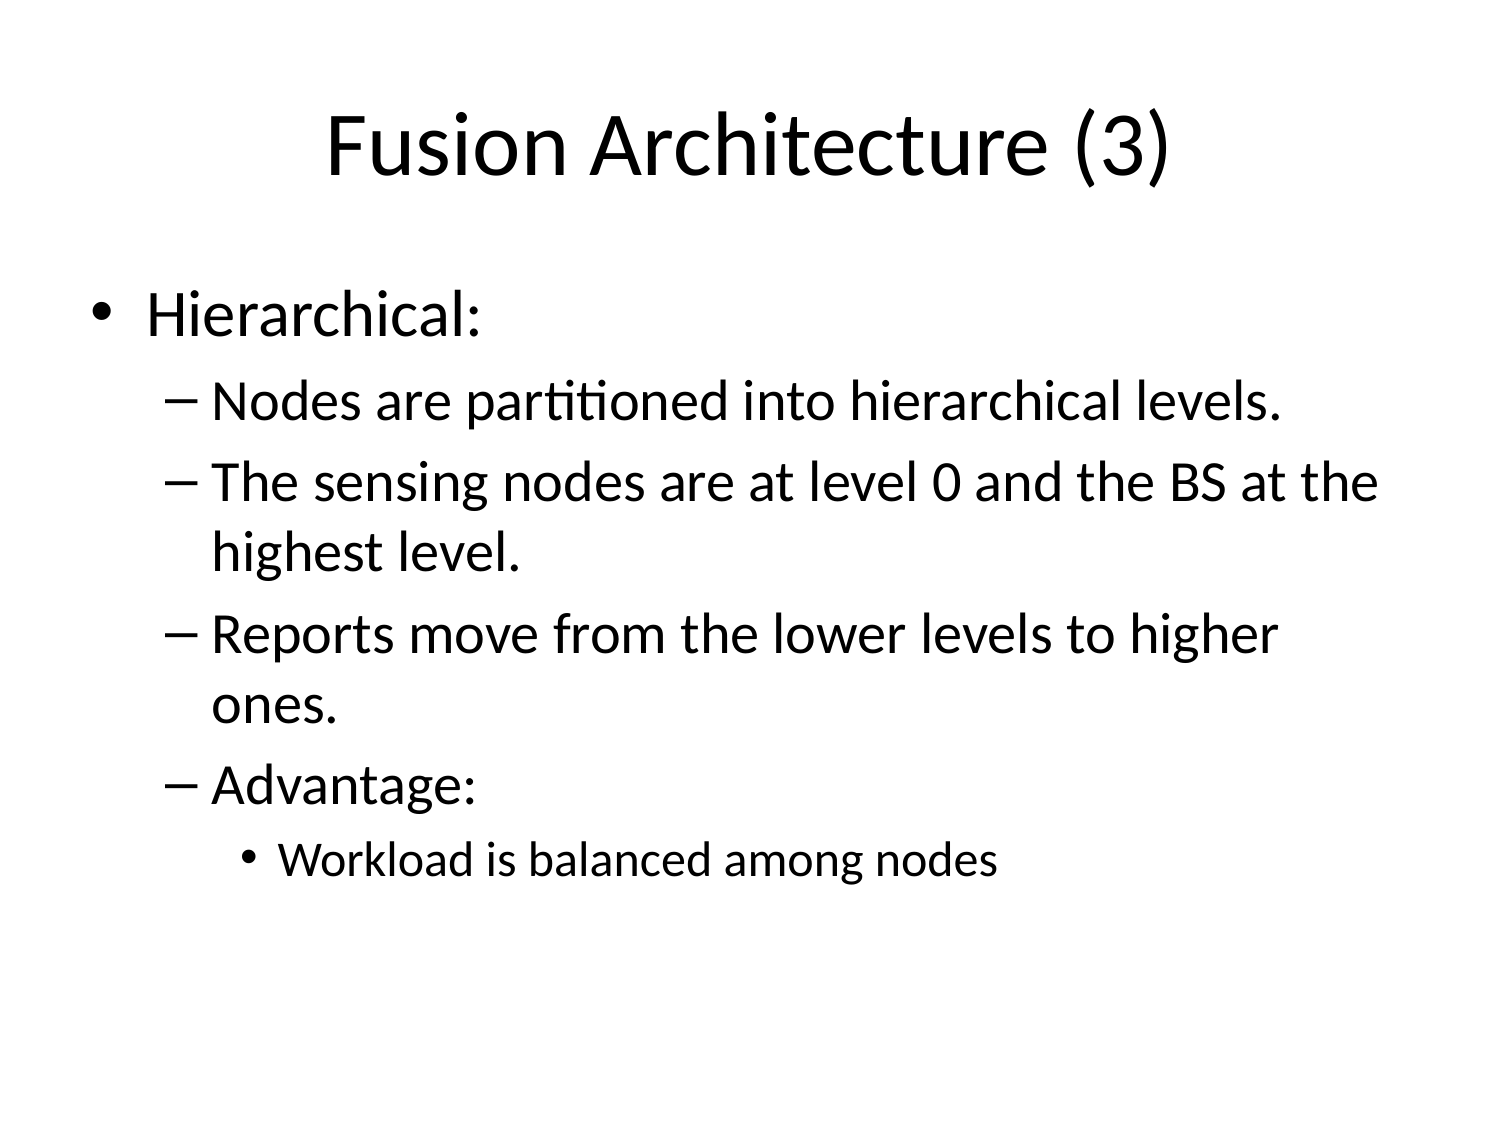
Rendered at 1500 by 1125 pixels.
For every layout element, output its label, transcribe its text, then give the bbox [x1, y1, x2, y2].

list Hierarchical: Nodes are partitioned into hierarchical levels. The sensing nodes are at level 0 and the BS at the highest level. Reports move from the lower levels to higher ones. Advantage: Workload is balanced among nodes [75, 262, 1425, 1005]
title Fusion Architecture (3) [75, 45, 1425, 233]
